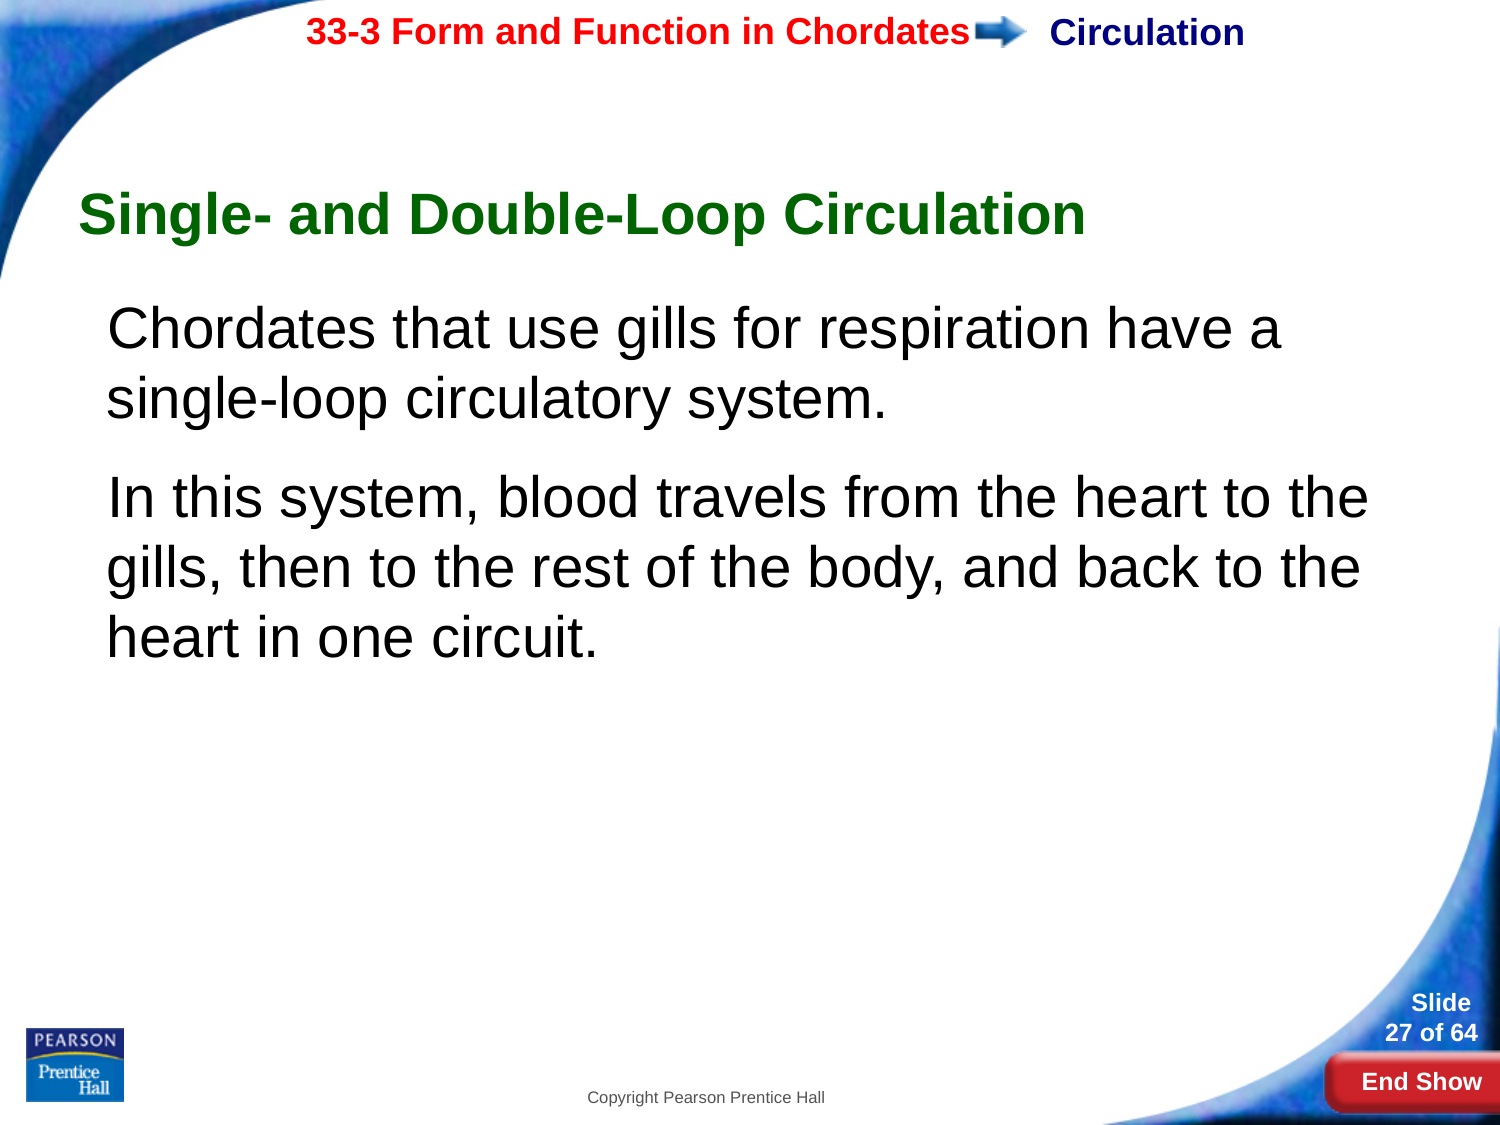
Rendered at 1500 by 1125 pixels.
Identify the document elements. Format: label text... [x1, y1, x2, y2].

title Circulation [1034, 0, 1500, 76]
picture [0, 0, 1500, 1125]
footer Copyright Pearson Prentice Hall [468, 1078, 945, 1105]
list Single- and Double-Loop Circulation Chordates that use gills for respiration have a single-loop circulatory system. In this system, blood travels from the heart to the gills, then to the rest of the body, and back to the heart in one circuit. [44, 179, 1448, 976]
